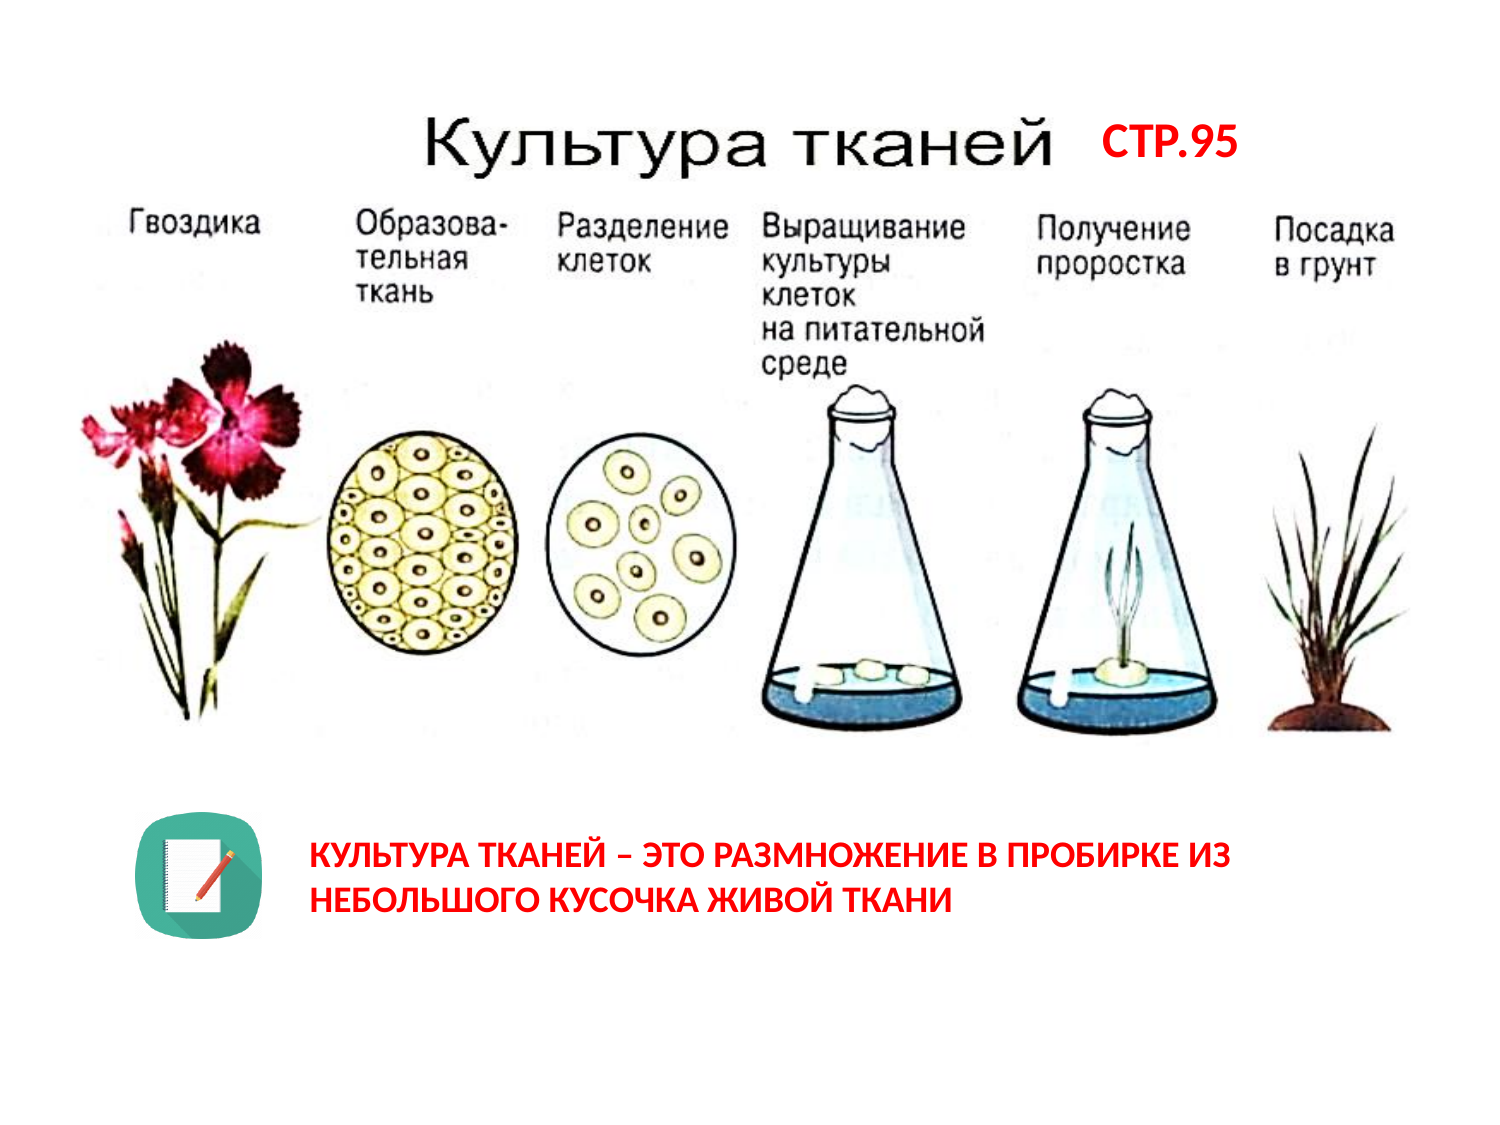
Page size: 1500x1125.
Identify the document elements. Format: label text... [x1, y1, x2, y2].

picture [135, 811, 263, 939]
picture [52, 101, 1424, 747]
text_box КУЛЬТУРА ТКАНЕЙ – ЭТО РАЗМНОЖЕНИЕ В ПРОБИРКЕ ИЗ НЕБОЛЬШОГО КУСОЧКА ЖИВОЙ ТКАНИ [294, 822, 1255, 927]
